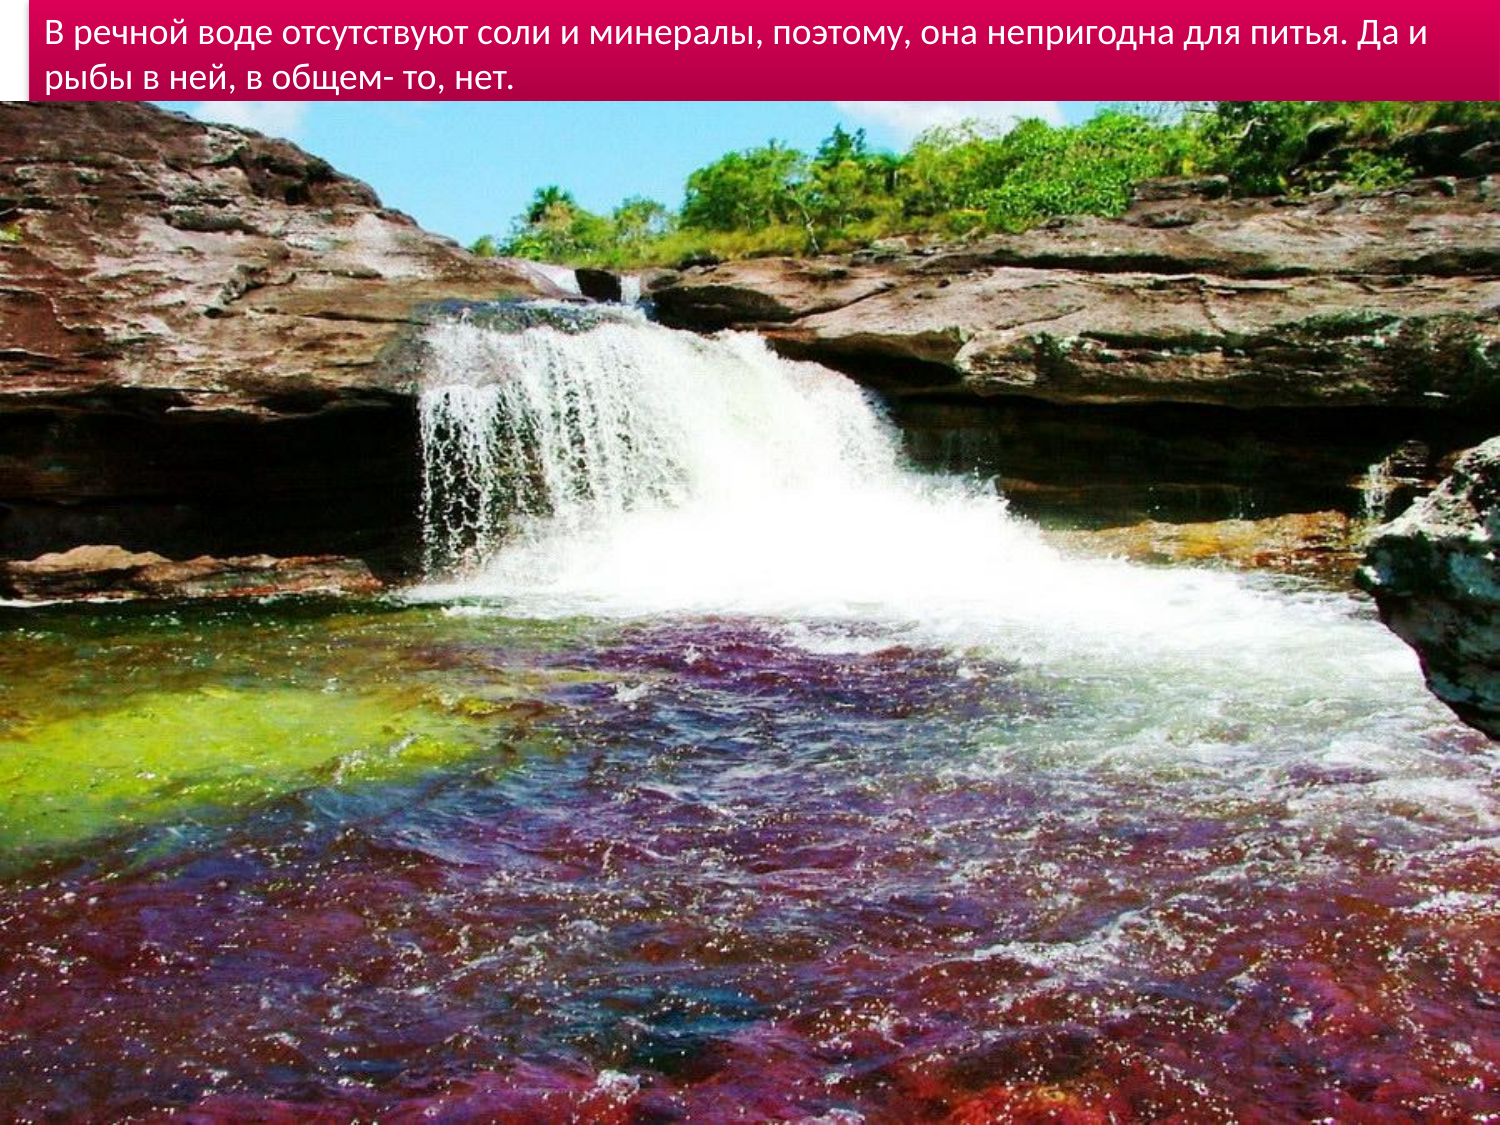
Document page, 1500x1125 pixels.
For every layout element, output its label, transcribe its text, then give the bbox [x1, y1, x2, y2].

picture [0, 101, 1500, 1125]
text_box В речной воде отсутствуют соли и минералы, поэтому, она непригодна для питья. Да и рыбы в ней, в общем- то, нет. [29, 0, 1500, 101]
